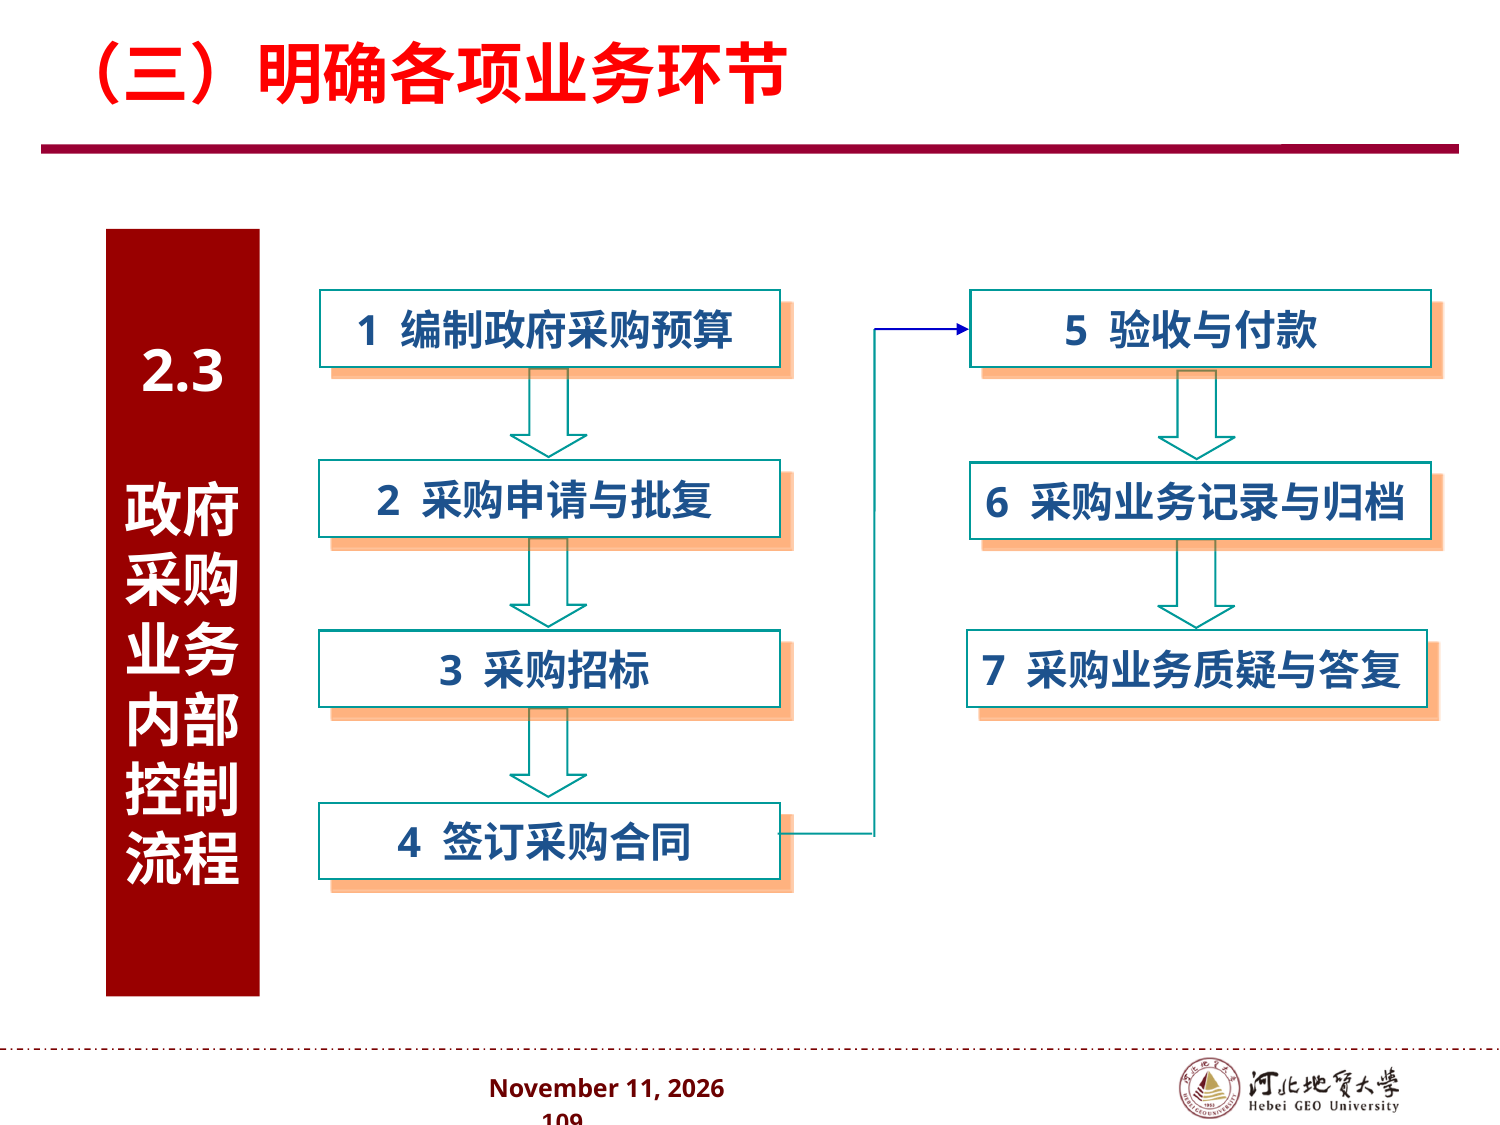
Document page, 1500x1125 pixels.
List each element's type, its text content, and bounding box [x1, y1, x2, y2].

text_box 3 采购招标 [319, 630, 781, 708]
text_box 2.3 政府采购业务内部控制流程 [106, 228, 260, 997]
text_box 4 签订采购合同 [319, 802, 781, 880]
text_box 6 采购业务记录与归档 [970, 462, 1431, 540]
text_box [874, 322, 969, 336]
text_box [1158, 380, 1236, 460]
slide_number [473, 1064, 990, 1109]
text_box [509, 720, 587, 797]
text_box [509, 550, 587, 627]
text_box [1157, 552, 1235, 628]
text_box 2 采购申请与批复 [319, 460, 781, 537]
text_box [510, 380, 588, 458]
title 5. 评价哪些内容 [1177, 540, 1216, 549]
text_box （三）明确各项业务环节 [41, 19, 1459, 126]
text_box 5 验收与付款 [970, 290, 1431, 368]
picture [1159, 1049, 1420, 1125]
text_box 1 编制政府采购预算 [319, 290, 781, 368]
text_box 7 采购业务质疑与答复 [966, 630, 1427, 708]
